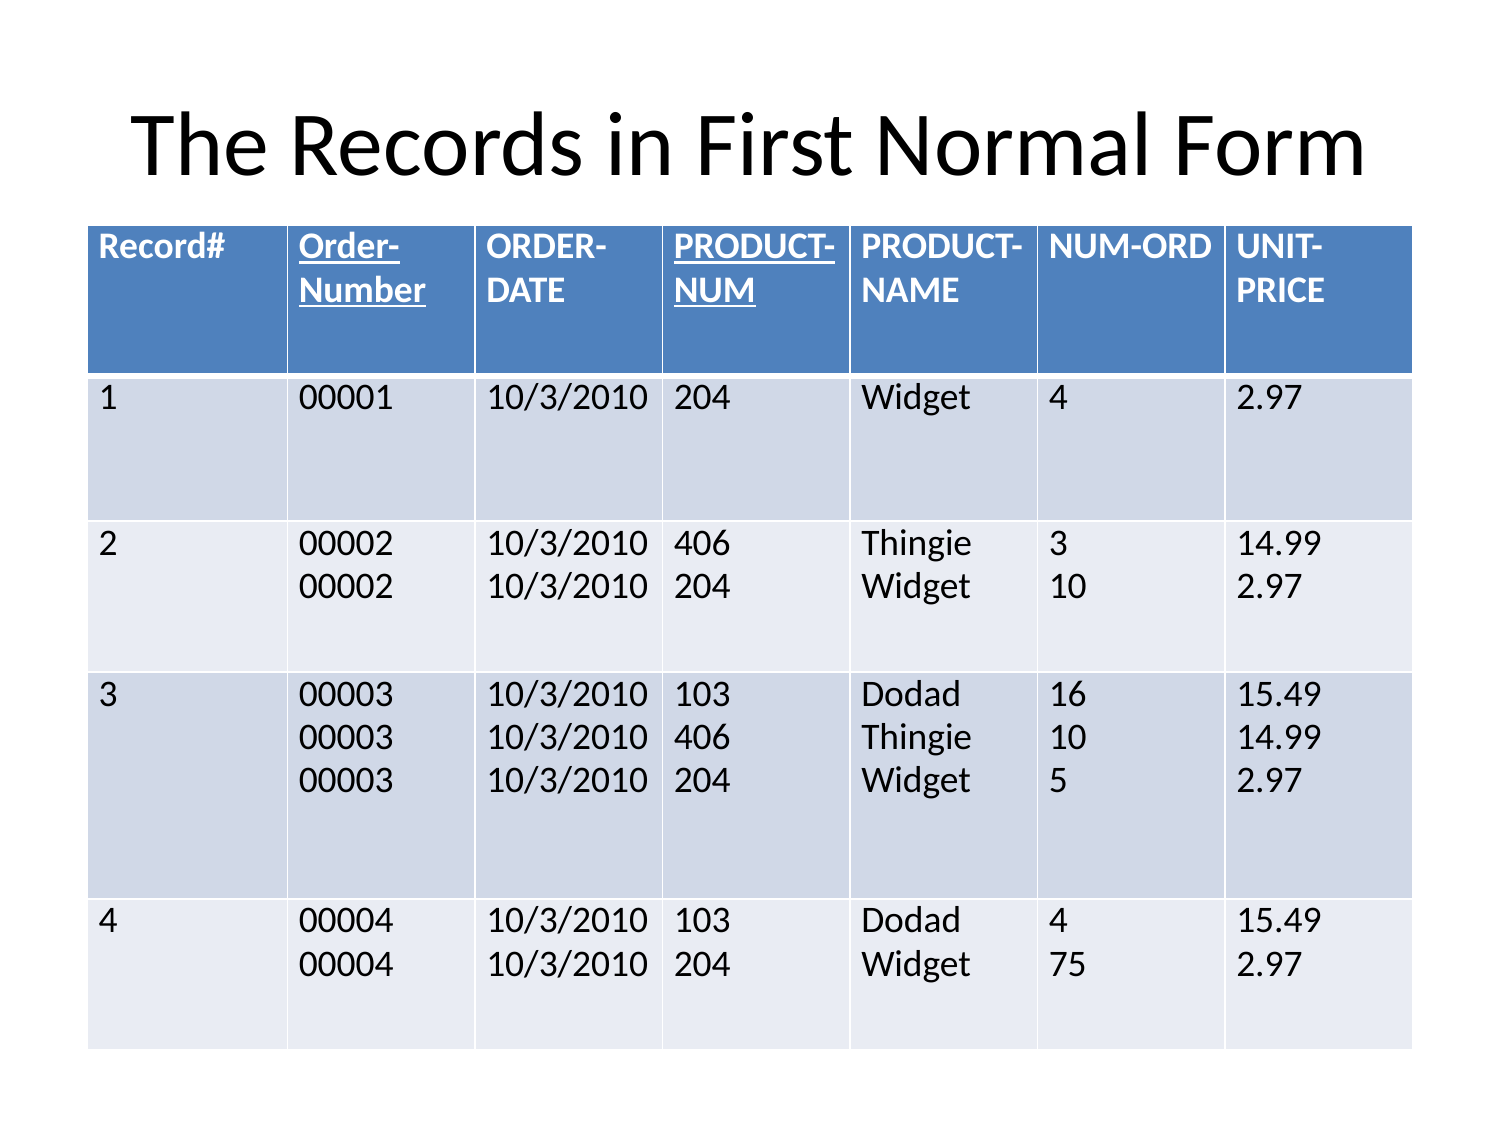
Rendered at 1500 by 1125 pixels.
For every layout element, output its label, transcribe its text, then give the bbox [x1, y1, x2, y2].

table_cell 15.49 14.99 2.97 [1226, 673, 1412, 898]
table_cell Widget [851, 379, 1037, 520]
table_header NUM-ORD [1038, 226, 1224, 373]
table_cell 10/3/2010 10/3/2010 [476, 900, 662, 1049]
table_cell 204 [663, 379, 849, 520]
table_cell 4 [88, 900, 287, 1049]
table_cell Thingie Widget [851, 522, 1037, 671]
table_cell 406 204 [663, 522, 849, 671]
table_cell 1 [88, 379, 287, 520]
table_cell 15.49 2.97 [1226, 900, 1412, 1049]
table_cell 00001 [288, 379, 474, 520]
table_cell 4 [1038, 379, 1224, 520]
table_cell 10/3/2010 10/3/2010 [476, 522, 662, 671]
table_header PRODUCT-NUM [663, 226, 849, 373]
table_cell 10/3/2010 10/3/2010 10/3/2010 [476, 673, 662, 898]
table_cell 2.97 [1226, 379, 1412, 520]
table_cell 00002 00002 [288, 522, 474, 671]
table_cell 103 204 [663, 900, 849, 1049]
table_header ORDER-DATE [476, 226, 662, 373]
table_cell Dodad Widget [851, 900, 1037, 1049]
table_header Order-Number [288, 226, 474, 373]
table_header UNIT-PRICE [1226, 226, 1412, 373]
table_cell 00004 00004 [288, 900, 474, 1049]
table_cell 103 406 204 [663, 673, 849, 898]
table_cell 4 75 [1038, 900, 1224, 1049]
title The Records in First Normal Form [75, 45, 1425, 233]
table_cell 14.99 2.97 [1226, 522, 1412, 671]
table_cell 16 10 5 [1038, 673, 1224, 898]
table_cell Dodad Thingie Widget [851, 673, 1037, 898]
table_cell 00003 00003 00003 [288, 673, 474, 898]
table_cell 3 [88, 673, 287, 898]
table_cell 10/3/2010 [476, 379, 662, 520]
table_cell 3 10 [1038, 522, 1224, 671]
table_cell 2 [88, 522, 287, 671]
table_header PRODUCT-NAME [851, 226, 1037, 373]
table_header Record# [88, 226, 287, 373]
